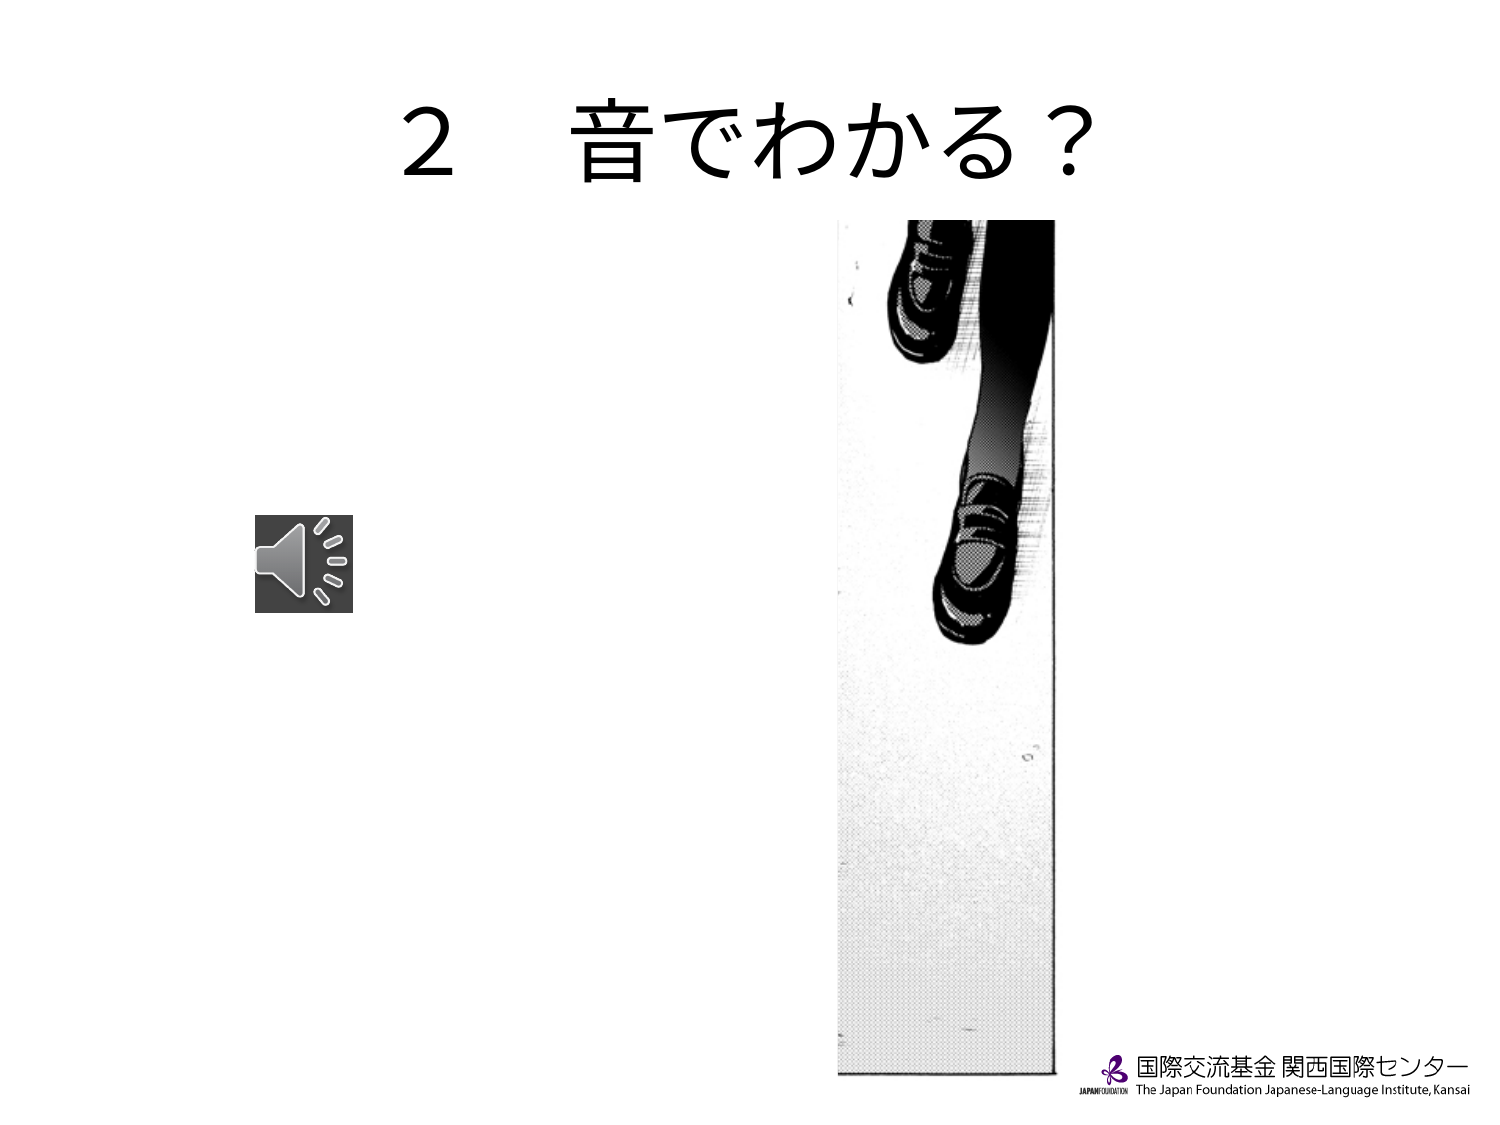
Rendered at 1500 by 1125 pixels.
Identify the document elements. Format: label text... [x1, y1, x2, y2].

title ２ 音でわかる？ [75, 45, 1425, 233]
picture [1069, 1047, 1477, 1102]
picture [837, 219, 1063, 1085]
picture [253, 513, 355, 615]
